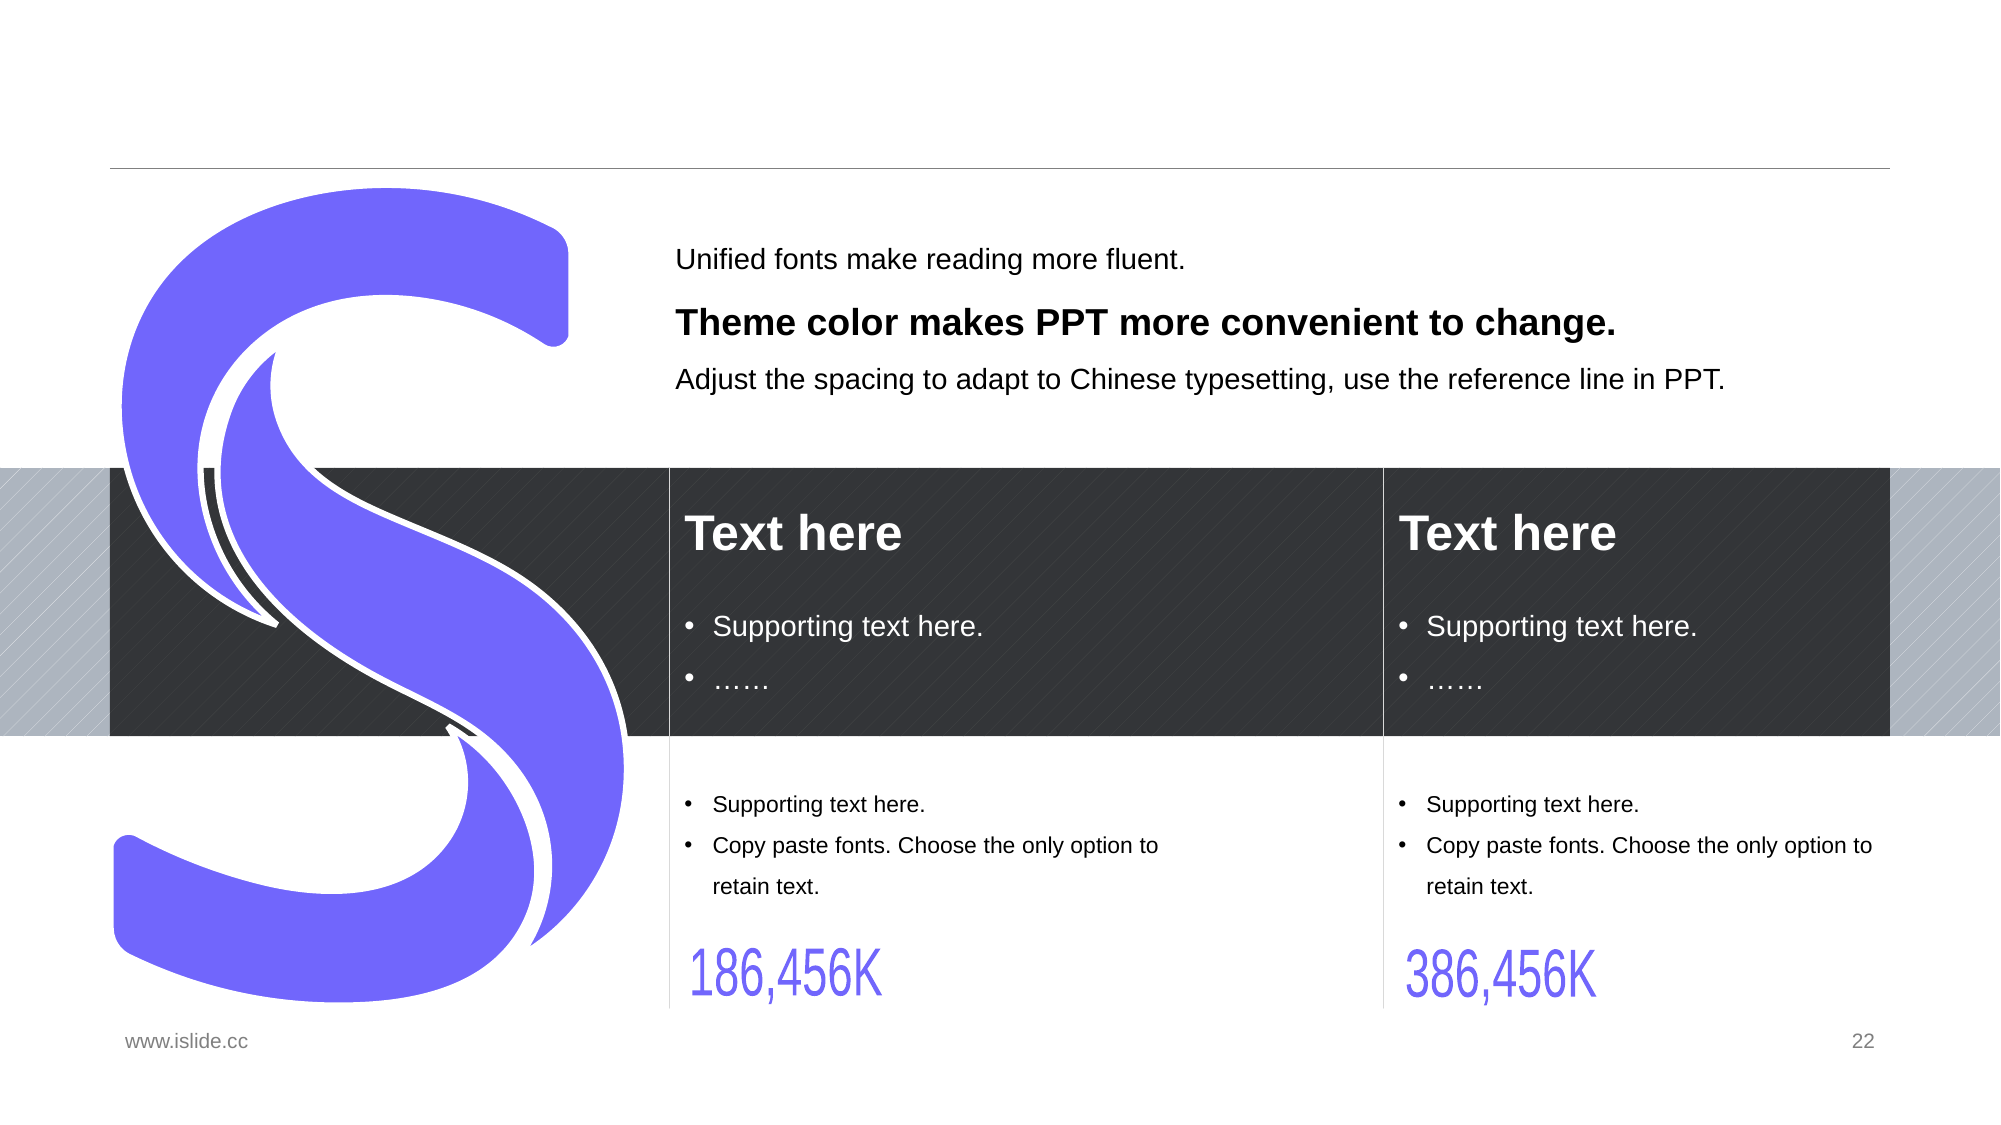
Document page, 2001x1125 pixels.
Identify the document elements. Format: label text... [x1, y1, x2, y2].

footer www.islide.cc [109, 1023, 790, 1058]
slide_number 22 [1412, 1023, 1890, 1058]
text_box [0, 184, 2000, 1009]
